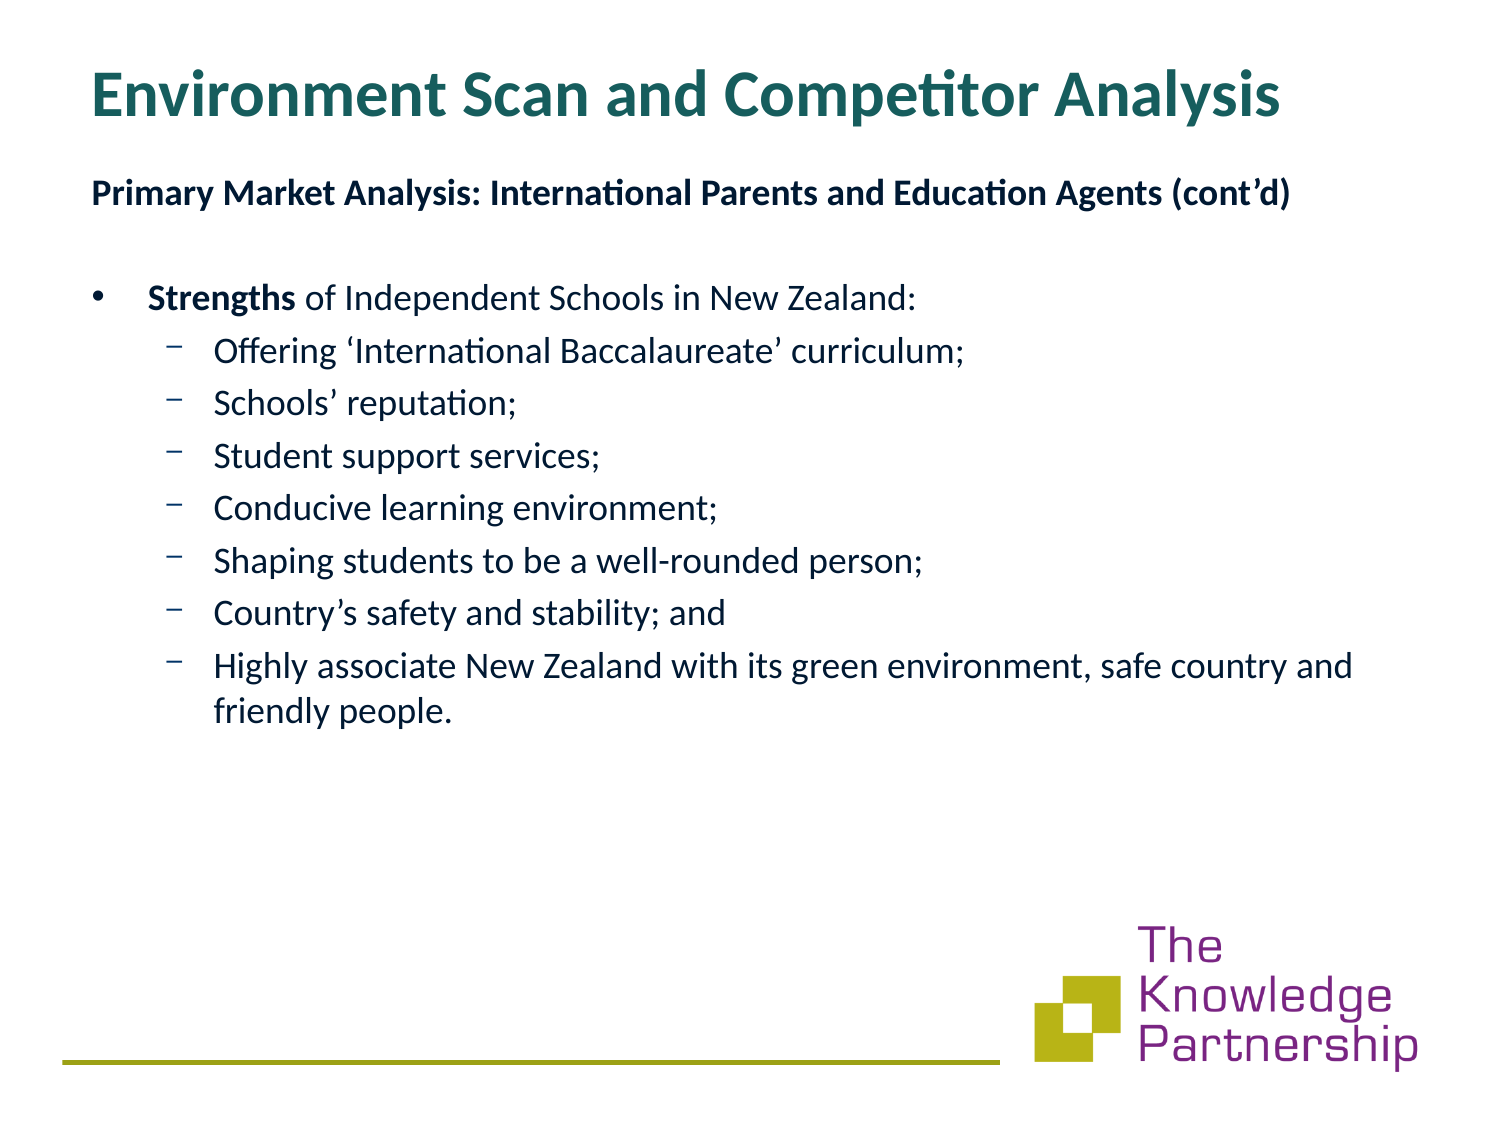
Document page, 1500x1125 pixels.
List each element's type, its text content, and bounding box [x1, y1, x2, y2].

text_box Environment Scan and Competitor Analysis [76, 42, 1388, 138]
picture [1025, 922, 1427, 1077]
list Primary Market Analysis: International Parents and Education Agents (cont’d) Strengths of Independent Schools in New Zealand: Offering ‘International Baccalaureate’ curriculum; Schools’ reputation; Student support services; Conducive learning environment; Shaping students to be a well-rounded person; Country’s safety and stability; and Highly associate New Zealand with its green environment, safe country and friendly people. [76, 160, 1424, 917]
